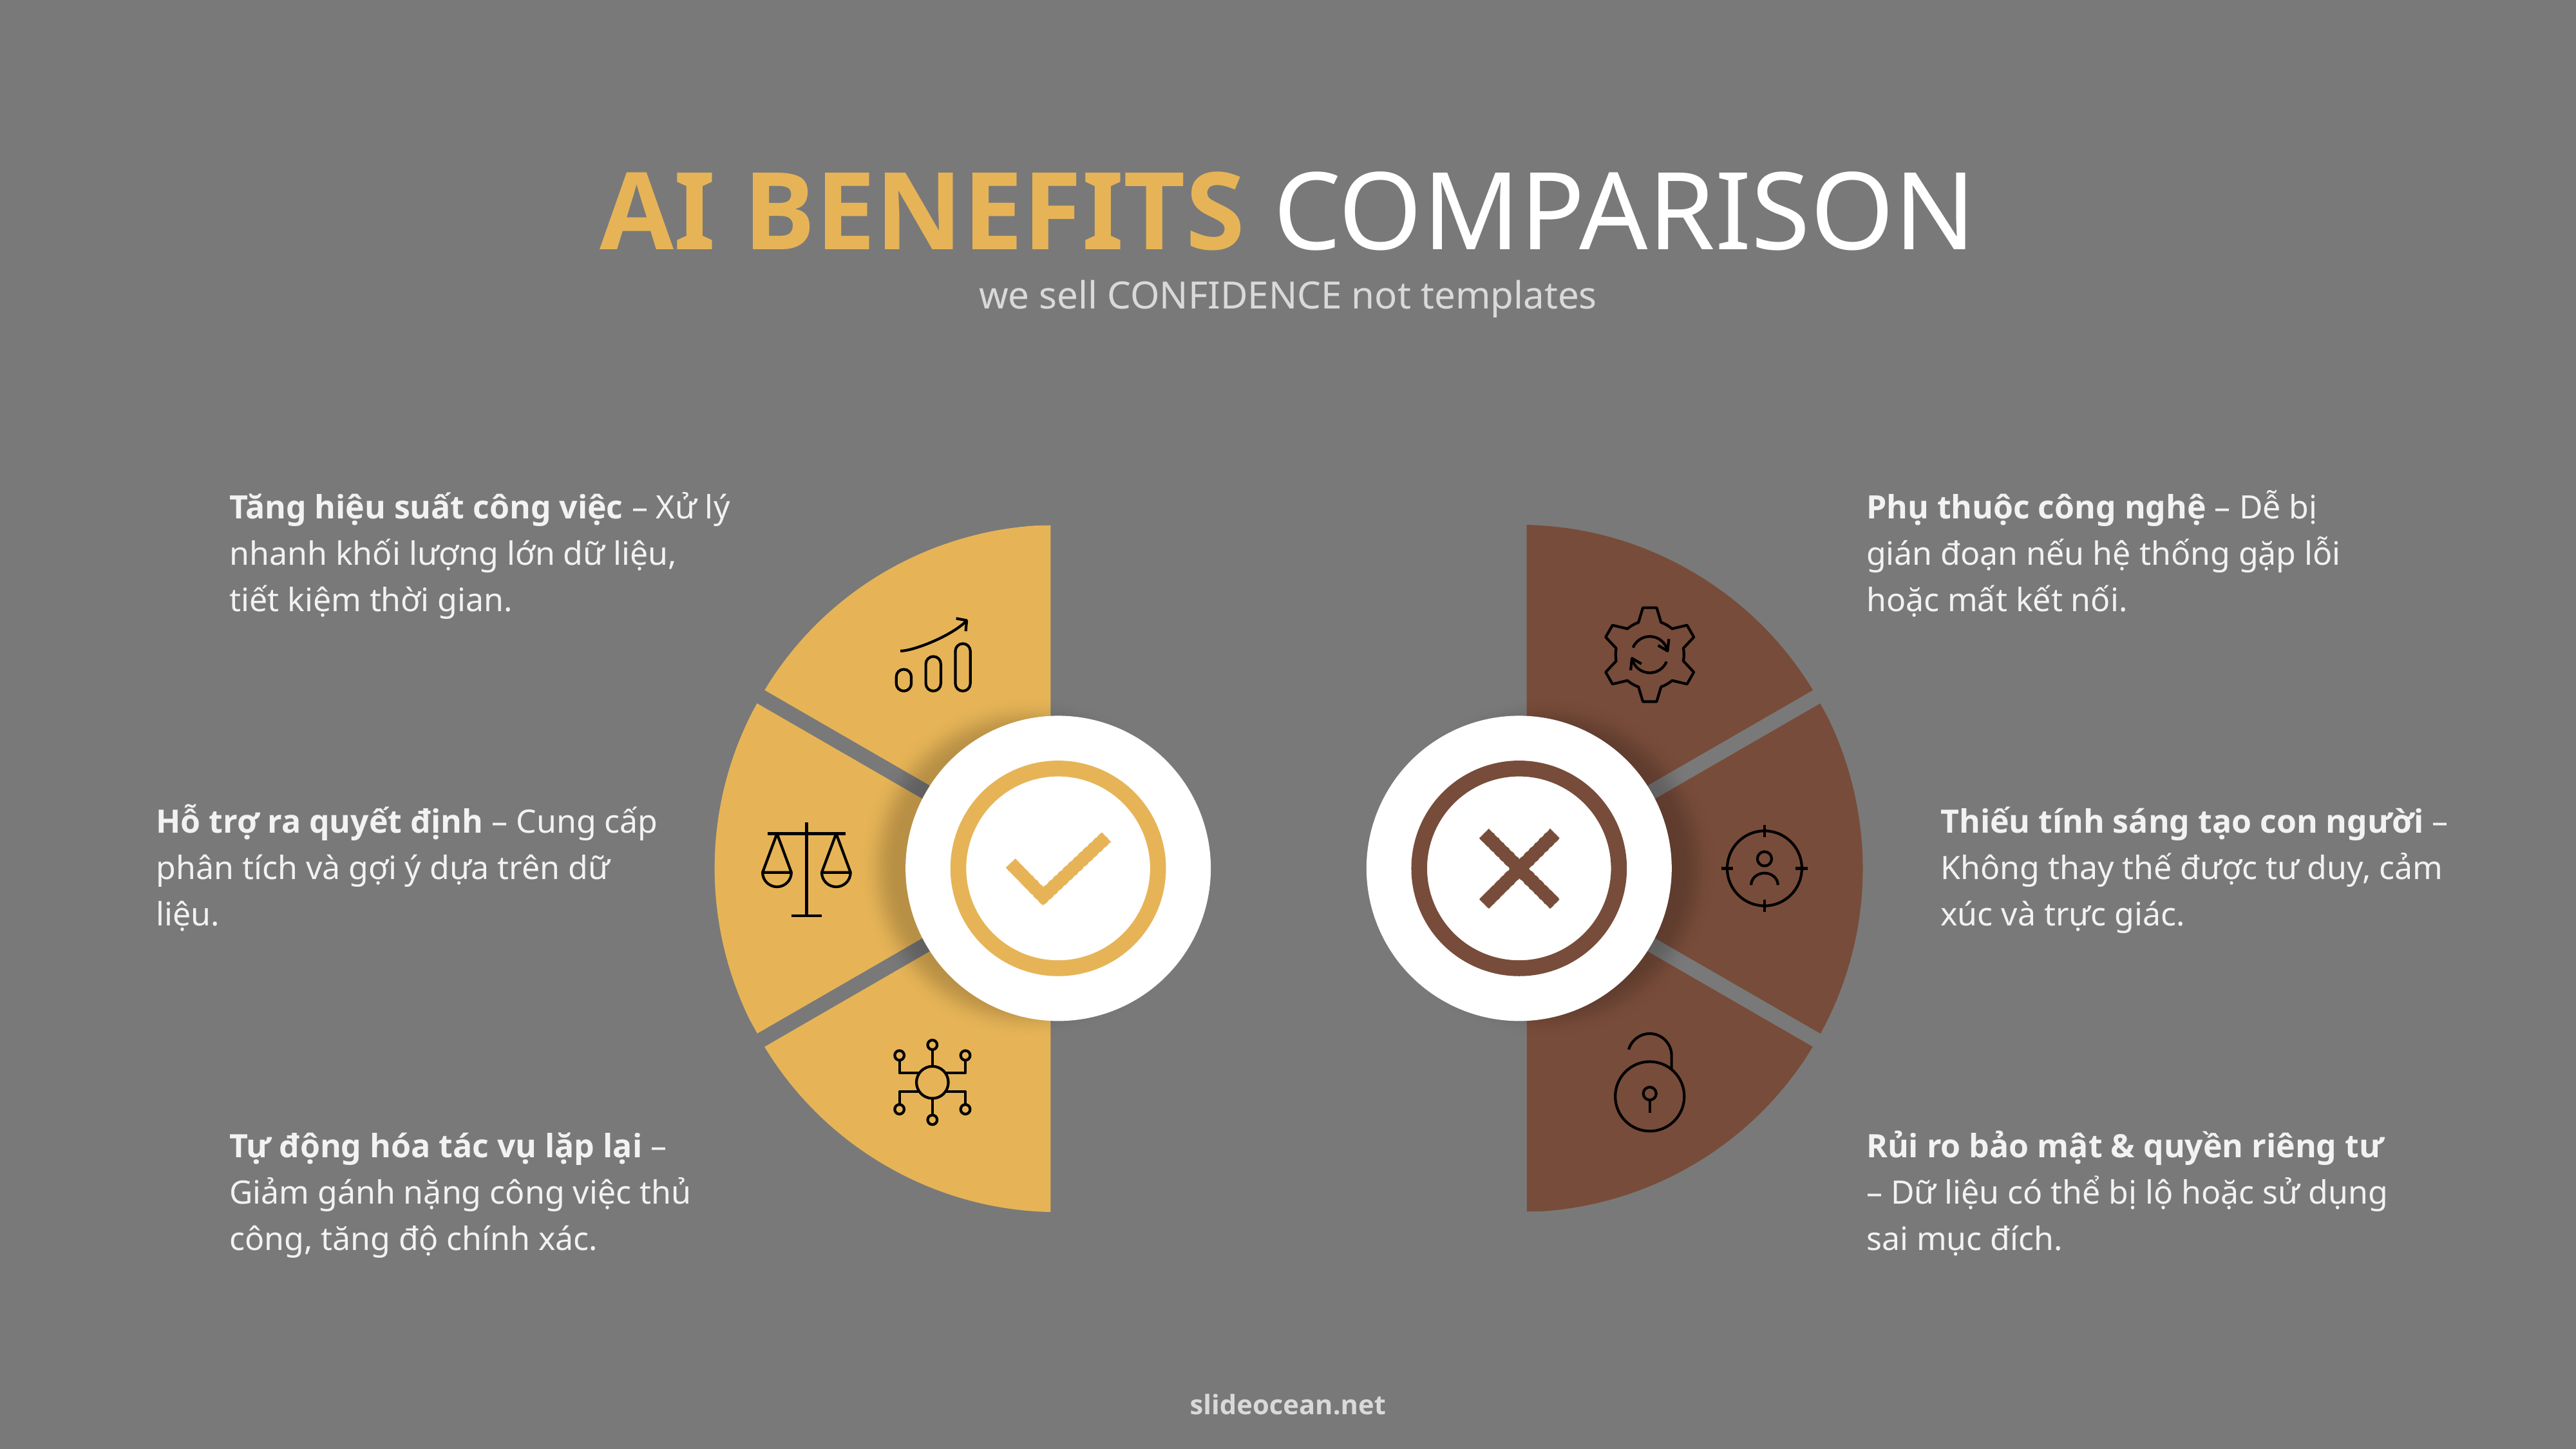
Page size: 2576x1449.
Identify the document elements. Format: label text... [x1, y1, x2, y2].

text_box [1721, 824, 1808, 913]
text_box [1683, 702, 1864, 1036]
text_box Phụ thuộc công nghệ – Dễ bị gián đoạn nếu hệ thống gặp lỗi hoặc mất kết nối. [1857, 474, 2400, 623]
text_box [955, 643, 971, 692]
text_box Hỗ trợ ra quyết định – Cung cấp phân tích và gợi ý dựa trên dữ liệu. [146, 788, 668, 937]
text_box Rủi ro bảo mật & quyền riêng tư – Dữ liệu có thể bị lộ hoặc sử dụng sai mục đích. [1857, 1113, 2400, 1262]
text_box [950, 760, 1166, 977]
text_box [896, 669, 912, 692]
text_box [763, 966, 1052, 1213]
text_box Tăng hiệu suất công việc – Xử lý nhanh khối lượng lớn dữ liệu, tiết kiệm thời gian. [220, 474, 742, 623]
text_box Thiếu tính sáng tạo con người – Không thay thế được tư duy, cảm xúc và trực giác. [1931, 788, 2475, 937]
text_box [1526, 524, 1815, 770]
text_box [900, 618, 967, 651]
text_box [1526, 966, 1814, 1213]
text_box [714, 702, 895, 1035]
text_box [762, 822, 851, 916]
text_box [763, 524, 1052, 770]
text_box we sell CONFIDENCE not templates [969, 266, 1607, 321]
text_box slideocean.net [1180, 1383, 1396, 1425]
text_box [1410, 760, 1627, 977]
text_box [925, 656, 941, 692]
text_box [1615, 1034, 1685, 1132]
text_box [895, 1040, 971, 1125]
text_box [1365, 714, 1673, 1022]
text_box [904, 714, 1212, 1022]
text_box AI BENEFITS COMPARISON [590, 137, 1986, 276]
text_box Tự động hóa tác vụ lặp lại – Giảm gánh nặng công việc thủ công, tăng độ chính xác. [220, 1113, 742, 1262]
text_box [1605, 607, 1694, 702]
